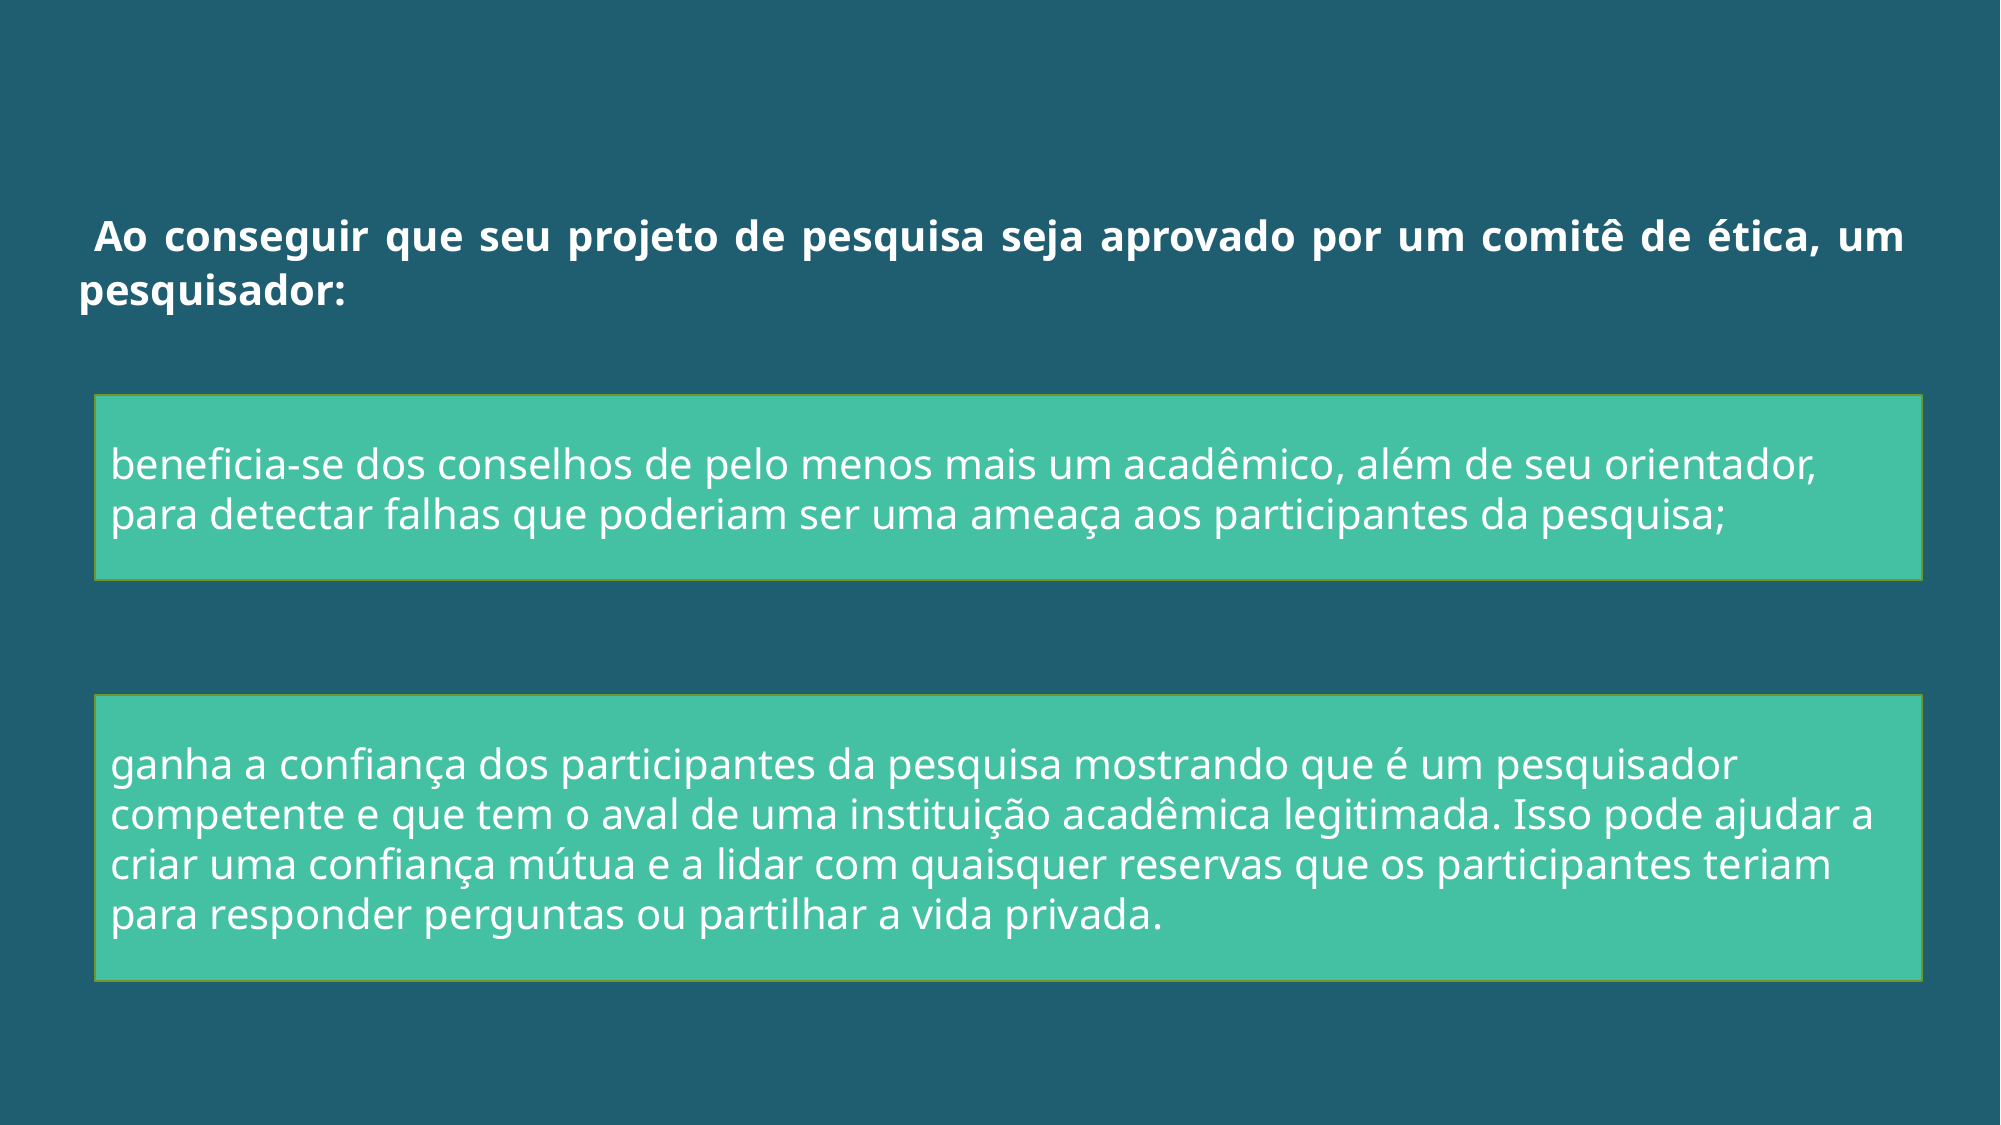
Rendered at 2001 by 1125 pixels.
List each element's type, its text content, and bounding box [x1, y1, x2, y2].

text_box Ao conseguir que seu projeto de pesquisa seja aprovado por um comitê de ética, um pesquisador: [64, 22, 1922, 853]
text_box beneficia-se dos conselhos de pelo menos mais um acadêmico, além de seu orientador, para detectar falhas que poderiam ser uma ameaça aos participantes da pesquisa; [94, 394, 1923, 581]
text_box ganha a confiança dos participantes da pesquisa mostrando que é um pesquisador competente e que tem o aval de uma instituição acadêmica legitimada. Isso pode ajudar a criar uma confiança mútua e a lidar com quaisquer reservas que os participantes teriam para responder perguntas ou partilhar a vida privada. [94, 694, 1923, 982]
